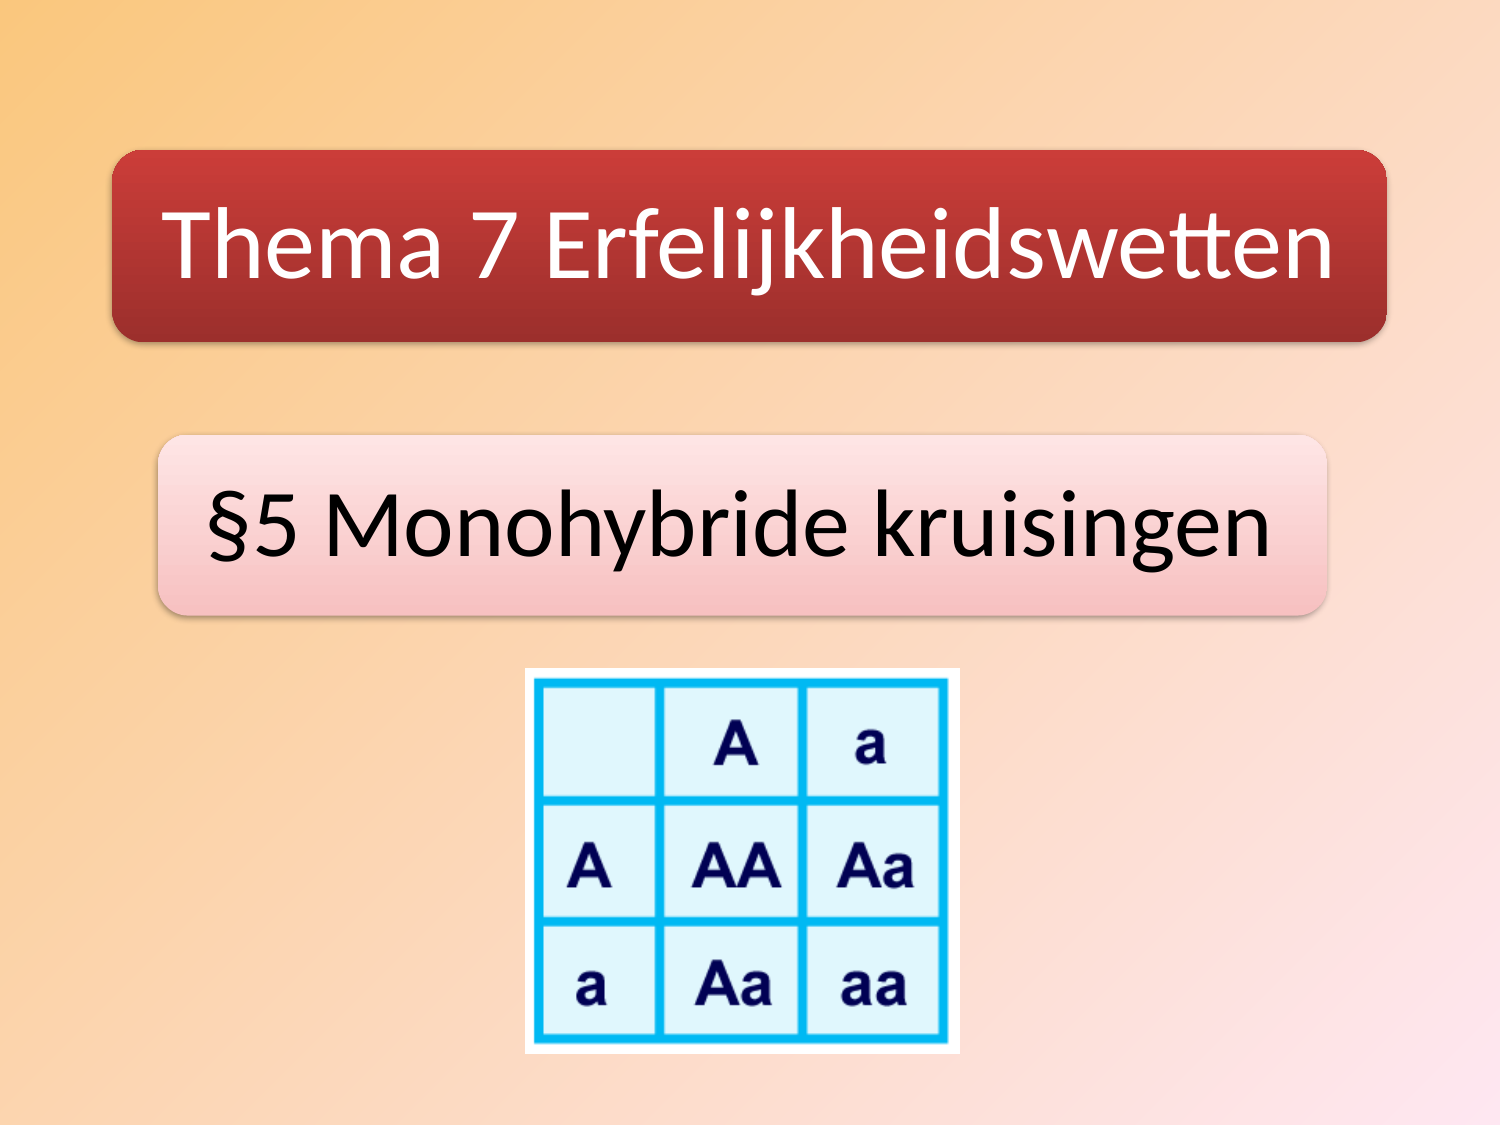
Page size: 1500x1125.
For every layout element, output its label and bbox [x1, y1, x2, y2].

text_box [157, 380, 1328, 669]
text_box [111, 125, 1388, 367]
picture [525, 668, 961, 1054]
